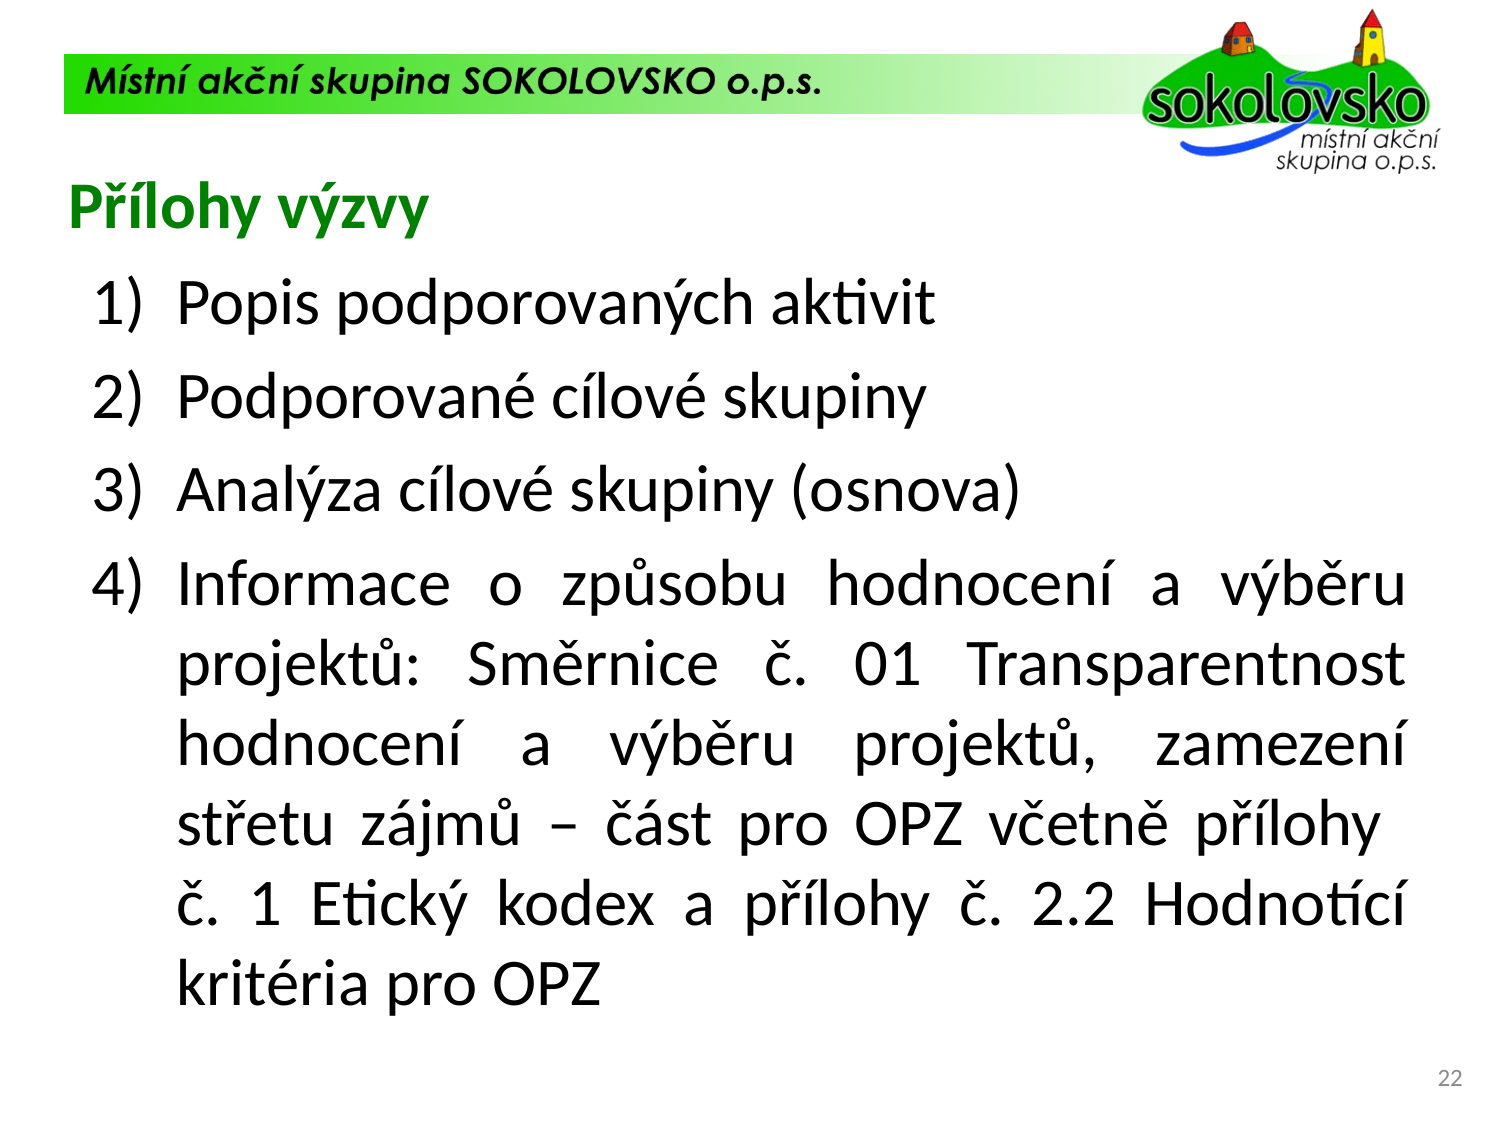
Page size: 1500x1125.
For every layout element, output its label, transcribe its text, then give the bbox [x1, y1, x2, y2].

picture [64, 0, 1455, 197]
list Popis podporovaných aktivit Podporované cílové skupiny Analýza cílové skupiny (osnova) Informace o způsobu hodnocení a výběru projektů: Směrnice č. 01 Transparentnost hodnocení a výběru projektů, zamezení střetu zájmů – část pro OPZ včetně přílohy č. 1 Etický kodex a přílohy č. 2.2 Hodnotící kritéria pro OPZ [76, 250, 1424, 1083]
title Přílohy výzvy [53, 137, 1404, 268]
slide_number 22 [1128, 1046, 1478, 1107]
